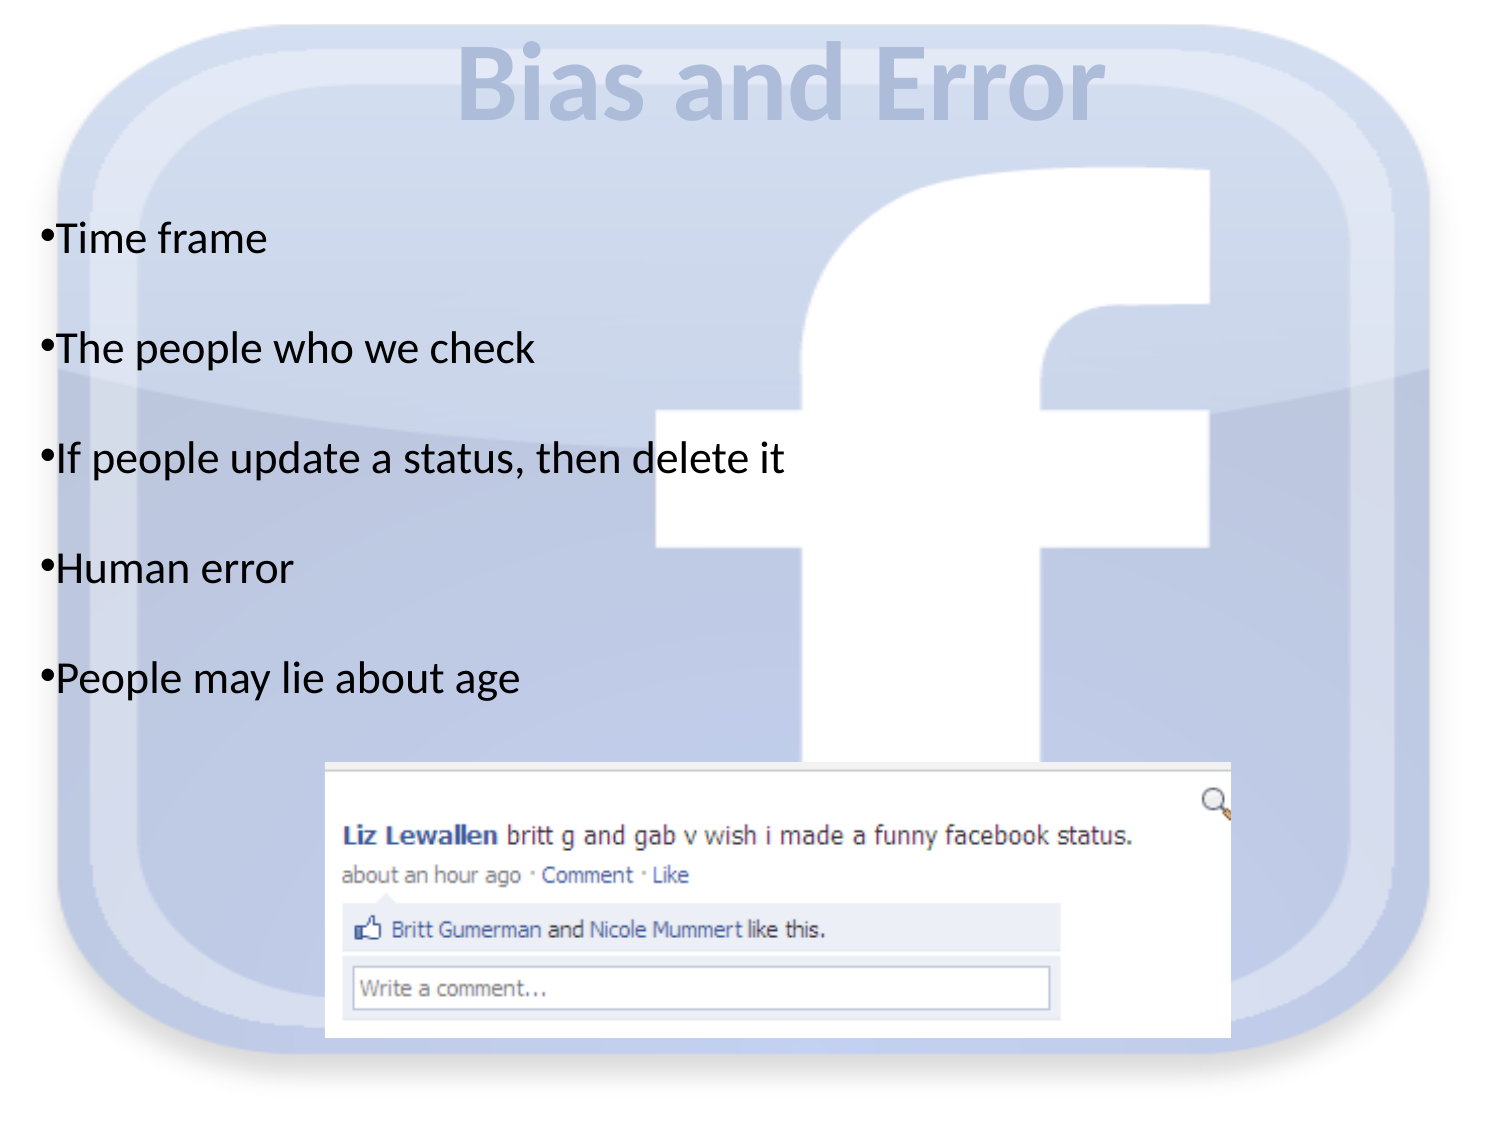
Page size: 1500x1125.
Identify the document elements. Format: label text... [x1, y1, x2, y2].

picture [324, 762, 1232, 1038]
text_box Bias and Error [440, 0, 1124, 150]
text_box Time frame The people who we check If people update a status, then delete it Human error People may lie about age [24, 200, 1475, 710]
